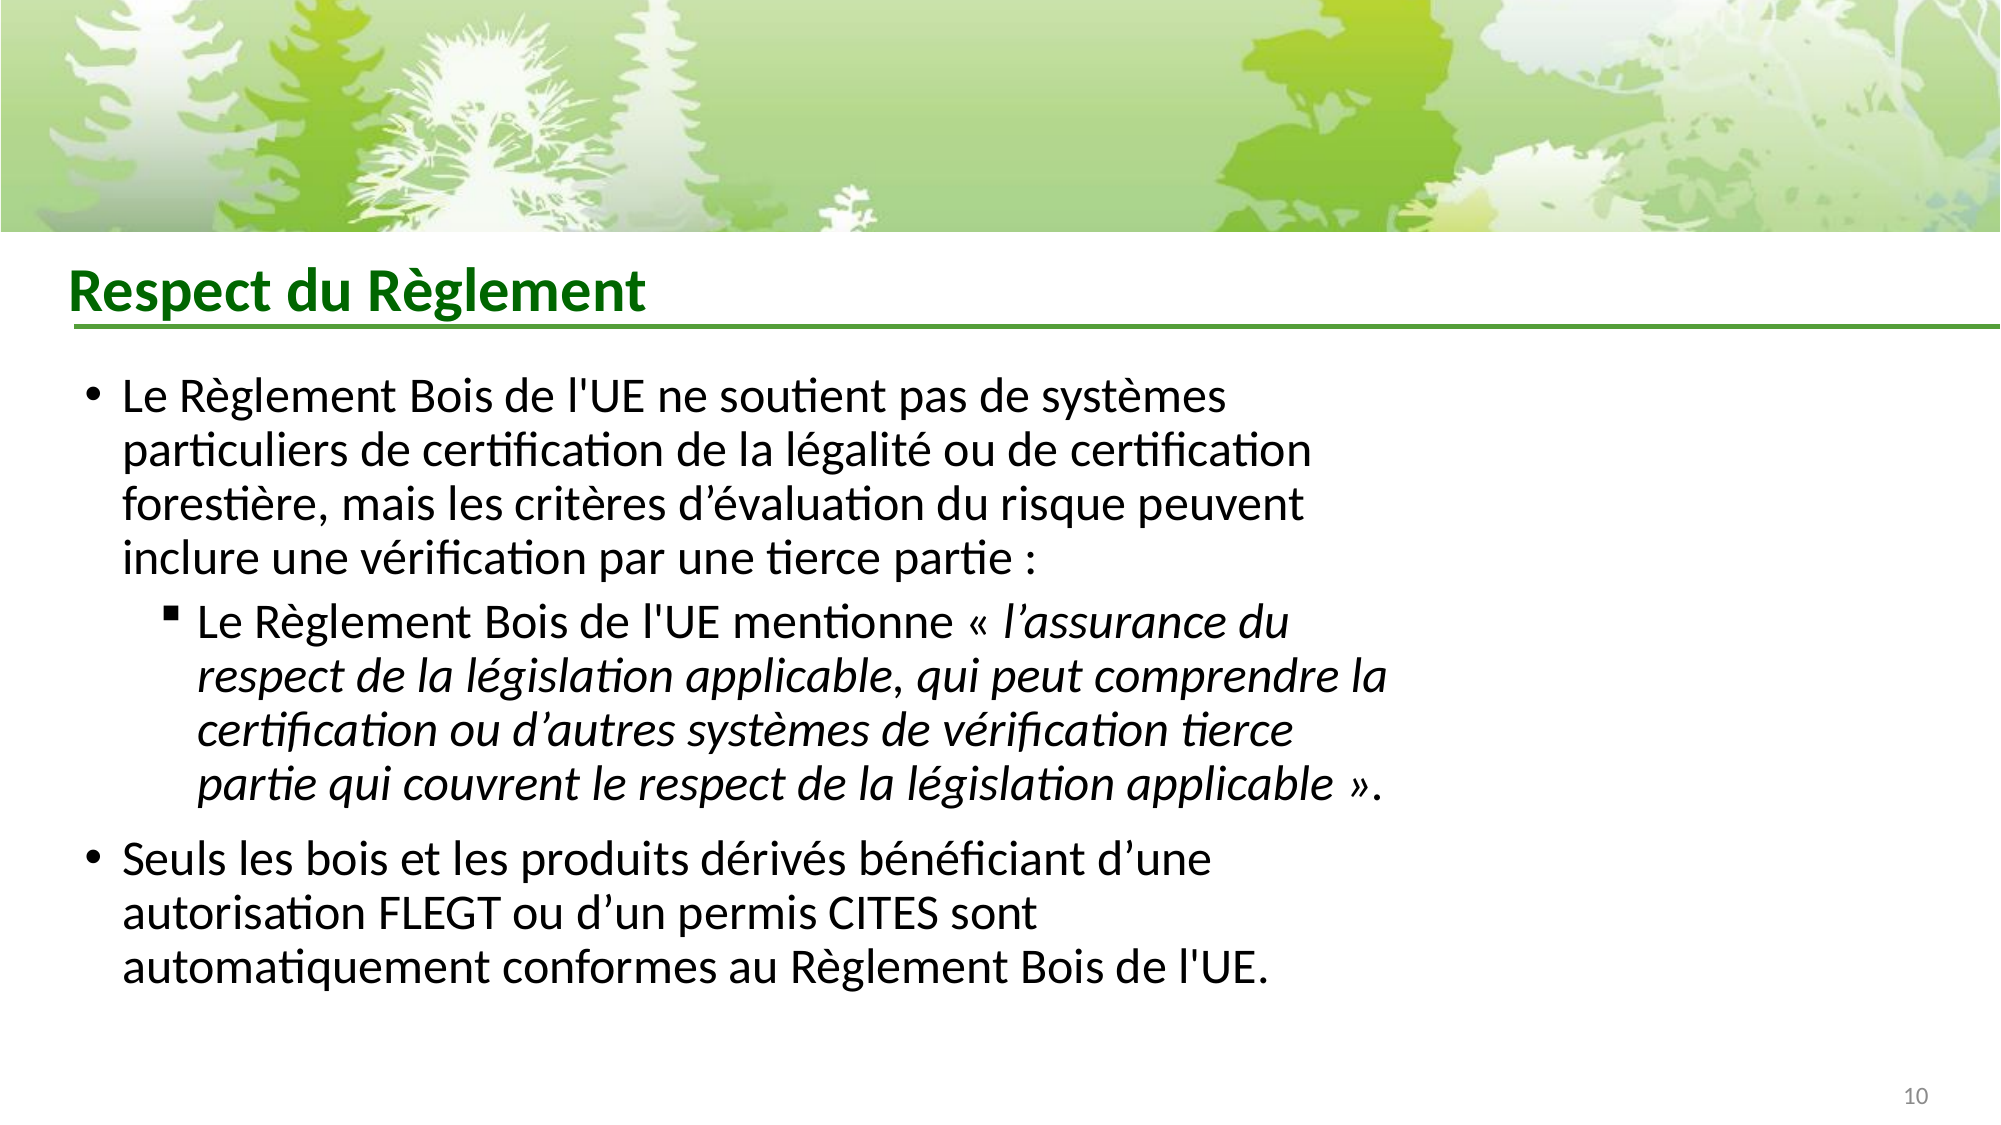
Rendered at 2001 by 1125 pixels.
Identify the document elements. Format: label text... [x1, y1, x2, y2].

title Respect du Règlement [53, 197, 1404, 385]
picture [0, 0, 2000, 232]
list Le Règlement Bois de l'UE ne soutient pas de systèmes particuliers de certification de la légalité ou de certification forestière, mais les critères d’évaluation du risque peuvent inclure une vérification par une tierce partie : Le Règlement Bois de l'UE mentionne « l’assurance du respect de la législation applicable, qui peut comprendre la certification ou d’autres systèmes de vérification tierce partie qui couvrent le respect de la législation applicable ». Seuls les bois et les produits dérivés bénéficiant d’une autorisation FLEGT ou d’un permis CITES sont automatiquement conformes au Règlement Bois de l'UE. [69, 362, 1420, 1105]
slide_number 10 [1493, 1065, 1944, 1125]
